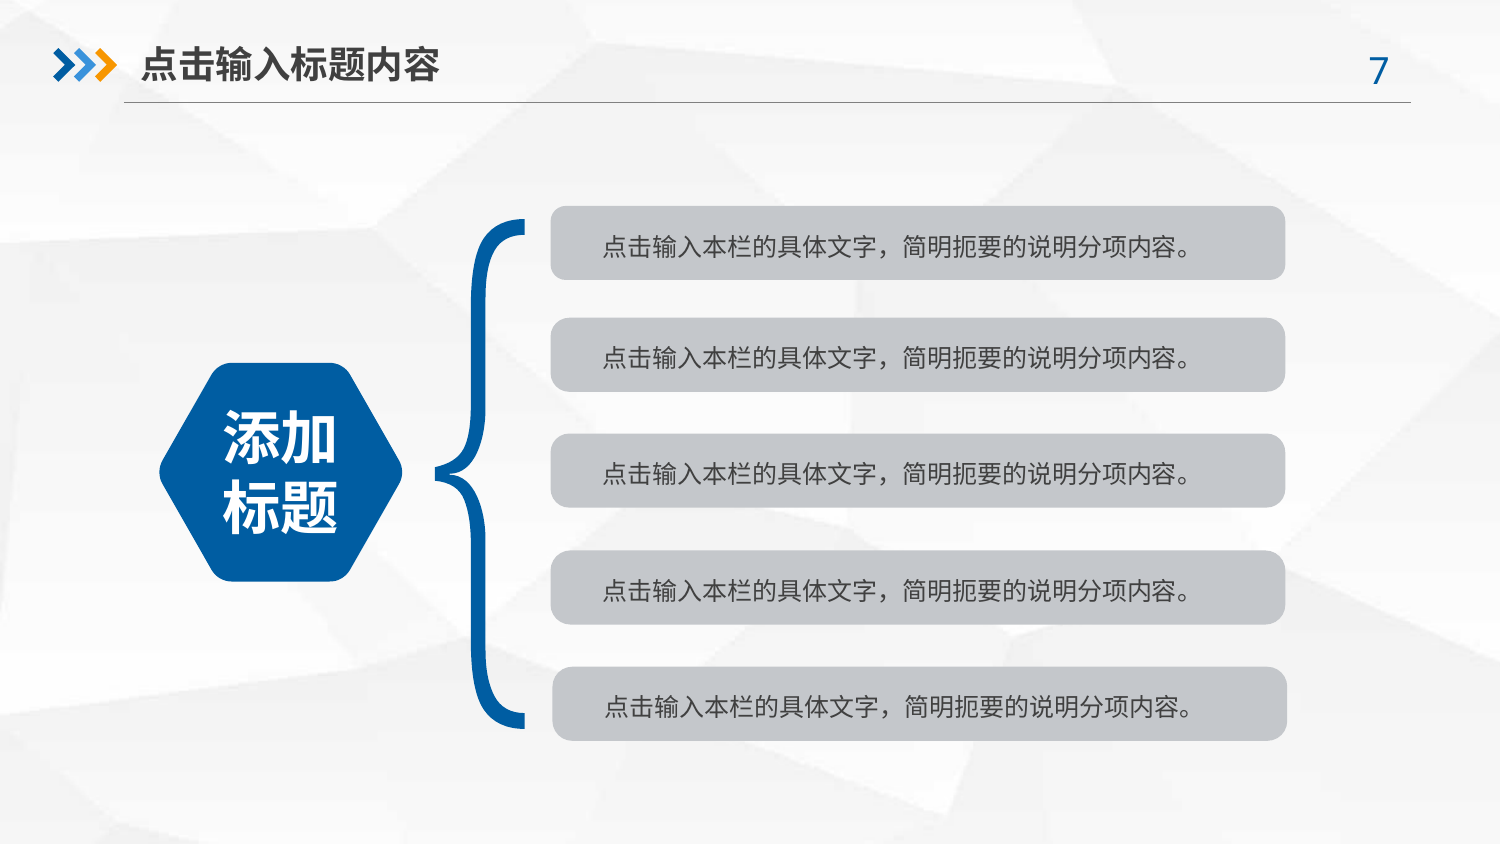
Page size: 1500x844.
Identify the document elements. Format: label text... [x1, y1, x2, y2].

text_box 添加标题 [206, 401, 356, 542]
text_box [550, 664, 1290, 743]
text_box 点击输入本栏的具体文字，简明扼要的说明分项内容。 [602, 336, 1220, 373]
text_box 点击输入本栏的具体文字，简明扼要的说明分项内容。 [604, 685, 1222, 722]
text_box [548, 548, 1288, 627]
text_box 点击输入本栏的具体文字，简明扼要的说明分项内容。 [602, 452, 1220, 489]
text_box [159, 362, 403, 582]
text_box 点击输入标题内容 [140, 32, 491, 95]
text_box 点击输入本栏的具体文字，简明扼要的说明分项内容。 [602, 225, 1220, 262]
text_box 点击输入本栏的具体文字，简明扼要的说明分项内容。 [602, 569, 1220, 606]
text_box [434, 219, 525, 729]
picture [0, 0, 1500, 844]
text_box [548, 315, 1288, 394]
text_box [548, 431, 1288, 510]
text_box [548, 203, 1288, 283]
